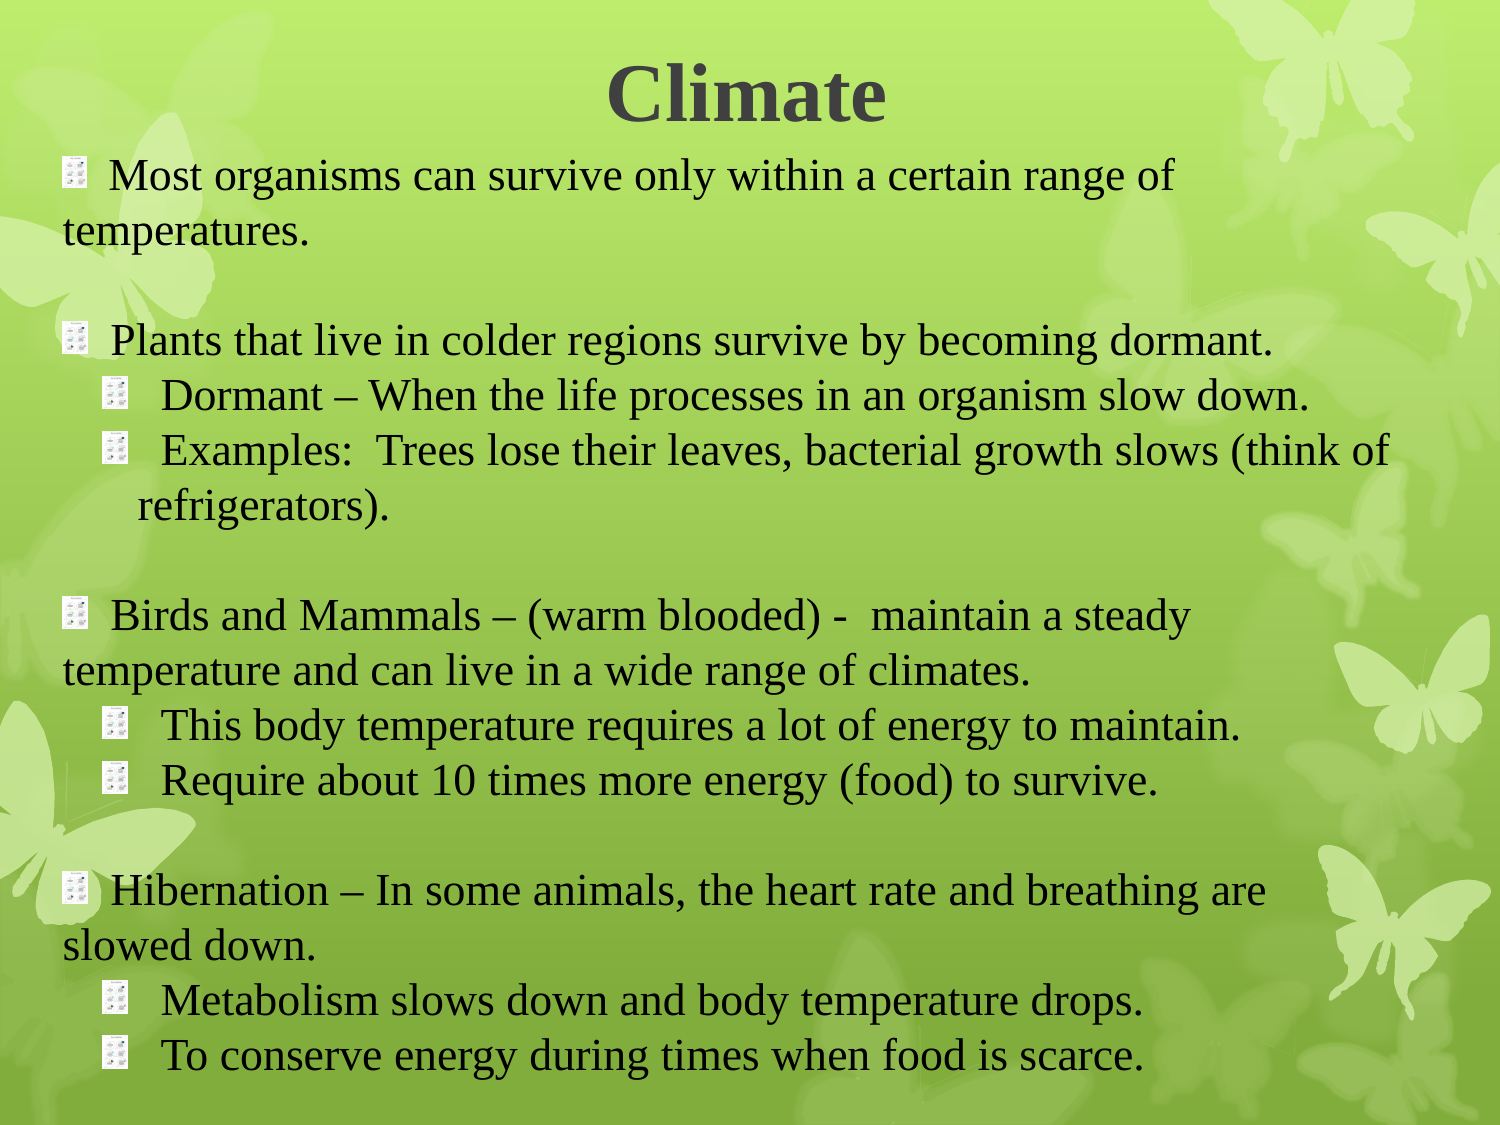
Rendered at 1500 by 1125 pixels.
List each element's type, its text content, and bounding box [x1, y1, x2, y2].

text_box Most organisms can survive only within a certain range of temperatures. Plants that live in colder regions survive by becoming dormant. Dormant – When the life processes in an organism slow down. Examples: Trees lose their leaves, bacterial growth slows (think of refrigerators). Birds and Mammals – (warm blooded) - maintain a steady temperature and can live in a wide range of climates. This body temperature requires a lot of energy to maintain. Require about 10 times more energy (food) to survive. Hibernation – In some animals, the heart rate and breathing are slowed down. Metabolism slows down and body temperature drops. To conserve energy during times when food is scarce. [47, 137, 1423, 1087]
picture [102, 376, 128, 409]
picture [102, 1035, 128, 1069]
title Climate [162, 12, 1332, 137]
picture [102, 980, 128, 1014]
picture [62, 596, 88, 629]
picture [102, 706, 128, 739]
picture [62, 321, 88, 354]
picture [62, 156, 87, 188]
picture [102, 761, 128, 794]
picture [62, 871, 88, 904]
picture [102, 431, 128, 464]
